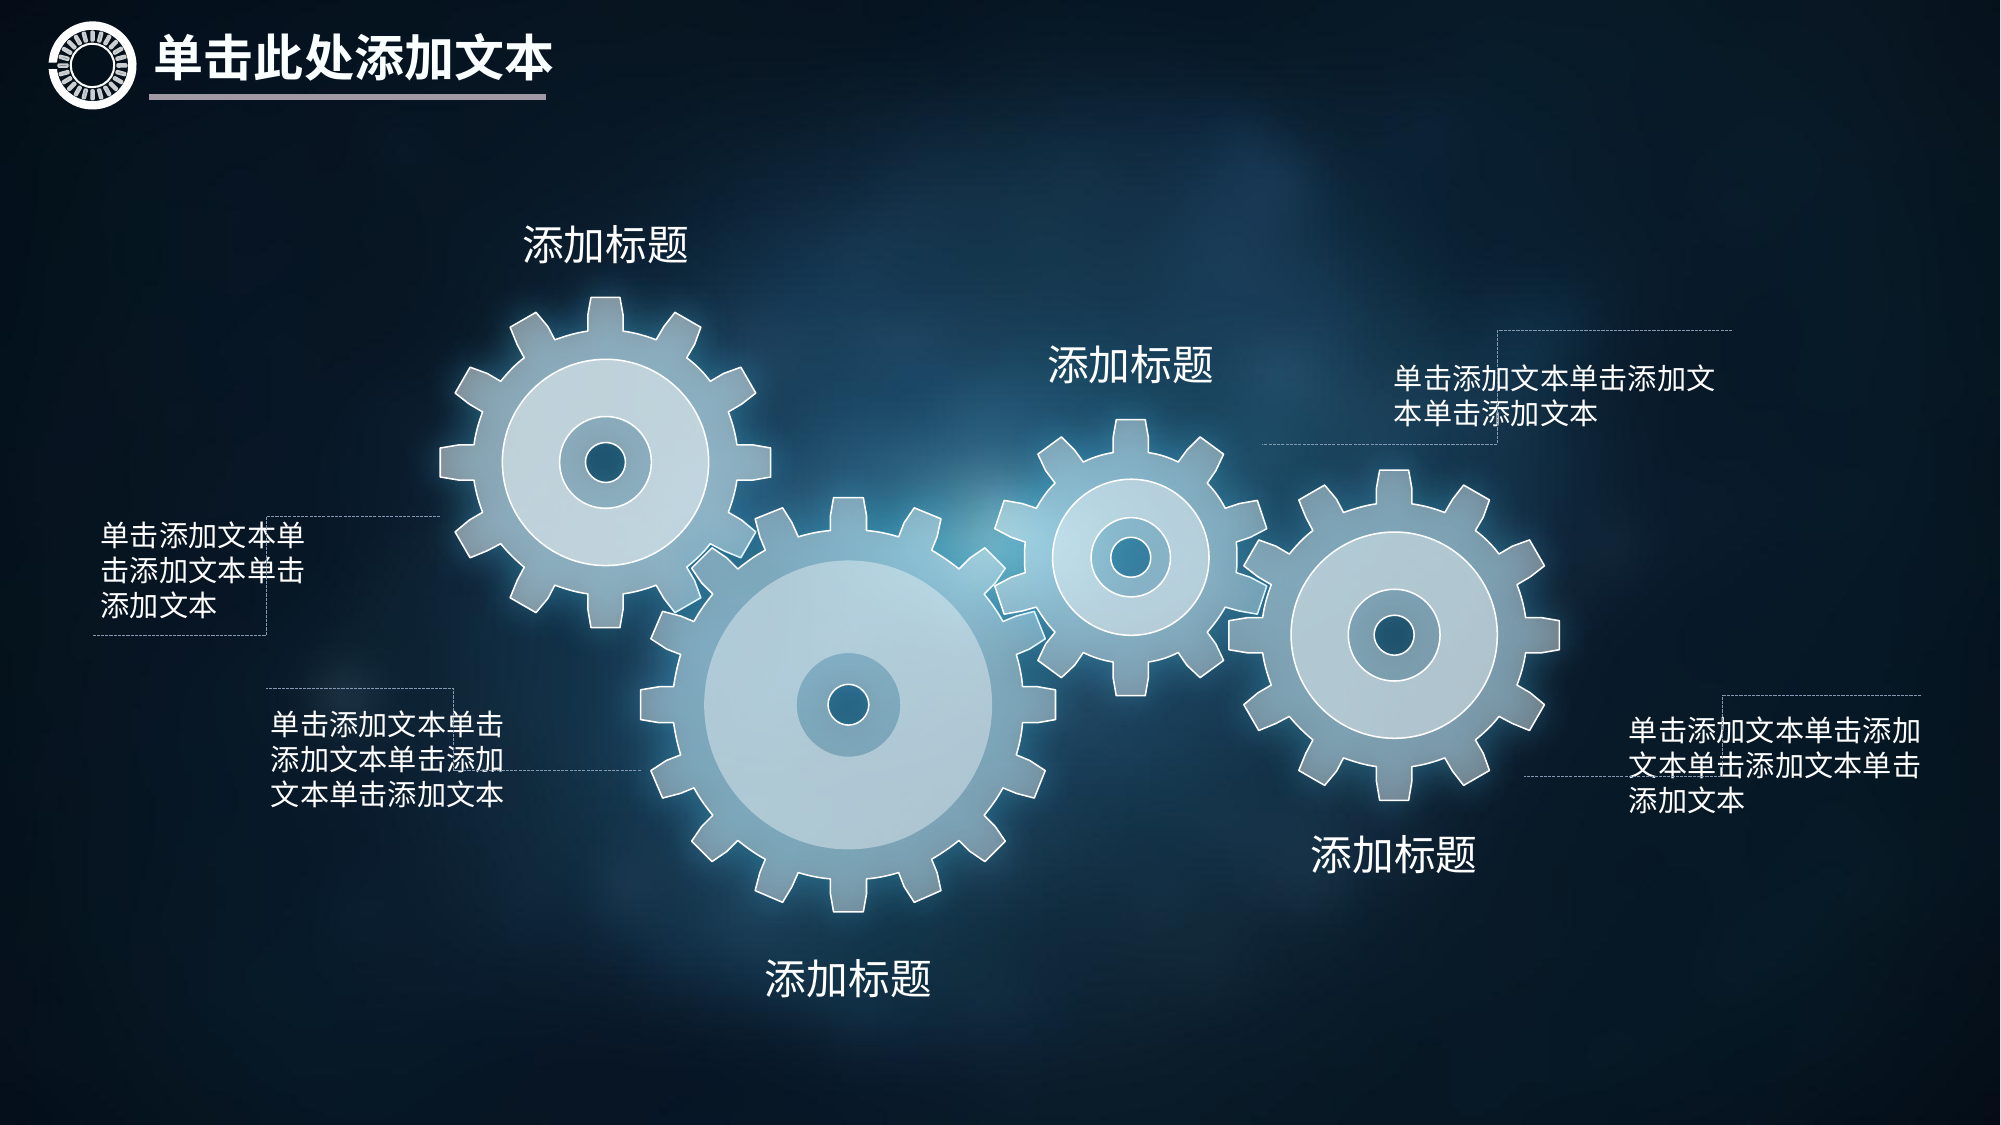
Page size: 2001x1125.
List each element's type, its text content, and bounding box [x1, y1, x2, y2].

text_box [92, 516, 441, 636]
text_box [1228, 470, 1560, 801]
text_box 单击添加文本单击添加文本单击添加文本单击添加文本 [256, 683, 541, 819]
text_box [1261, 330, 1733, 445]
text_box 单击此处添加文本 [137, 31, 579, 89]
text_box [266, 688, 641, 771]
picture [0, 0, 2001, 1125]
text_box 添加标题 [999, 330, 1261, 396]
text_box 单击添加文本单击添加文本单击添加文本 [86, 495, 336, 630]
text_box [48, 21, 137, 110]
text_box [994, 419, 1267, 696]
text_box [640, 497, 1056, 912]
text_box 单击添加文本单击添加文本单击添加文本单击添加文本 [1614, 690, 1946, 825]
text_box 添加标题 [717, 945, 980, 1011]
text_box 添加标题 [474, 211, 737, 277]
text_box 添加标题 [1263, 821, 1526, 887]
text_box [440, 297, 771, 628]
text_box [1523, 695, 1922, 777]
